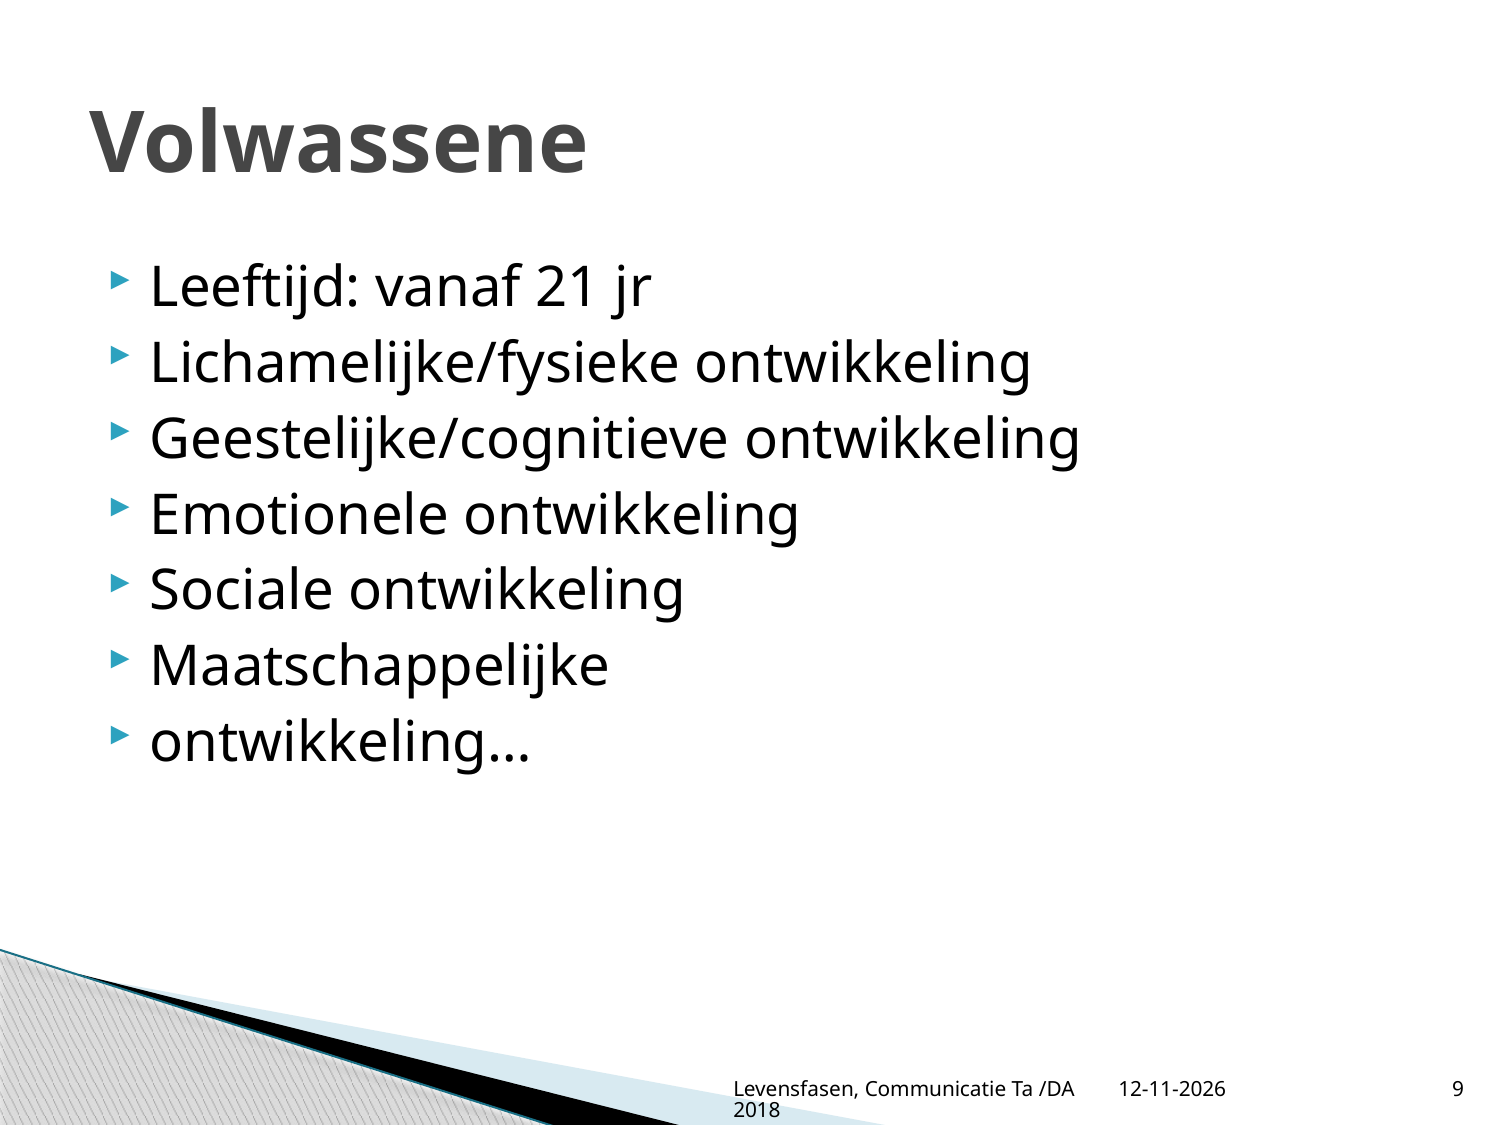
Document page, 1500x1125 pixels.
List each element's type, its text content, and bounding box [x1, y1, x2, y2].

title Volwassene [75, 45, 1425, 233]
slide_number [1105, 1051, 1418, 1112]
footer Levensfasen, Communicatie Ta /DA 2018 [718, 1051, 1105, 1112]
slide_number 9 [1418, 1051, 1479, 1112]
list Leeftijd: vanaf 21 jr Lichamelijke/fysieke ontwikkeling Geestelijke/cognitieve ontwikkeling Emotionele ontwikkeling Sociale ontwikkeling Maatschappelijke ontwikkeling… [75, 243, 1425, 986]
